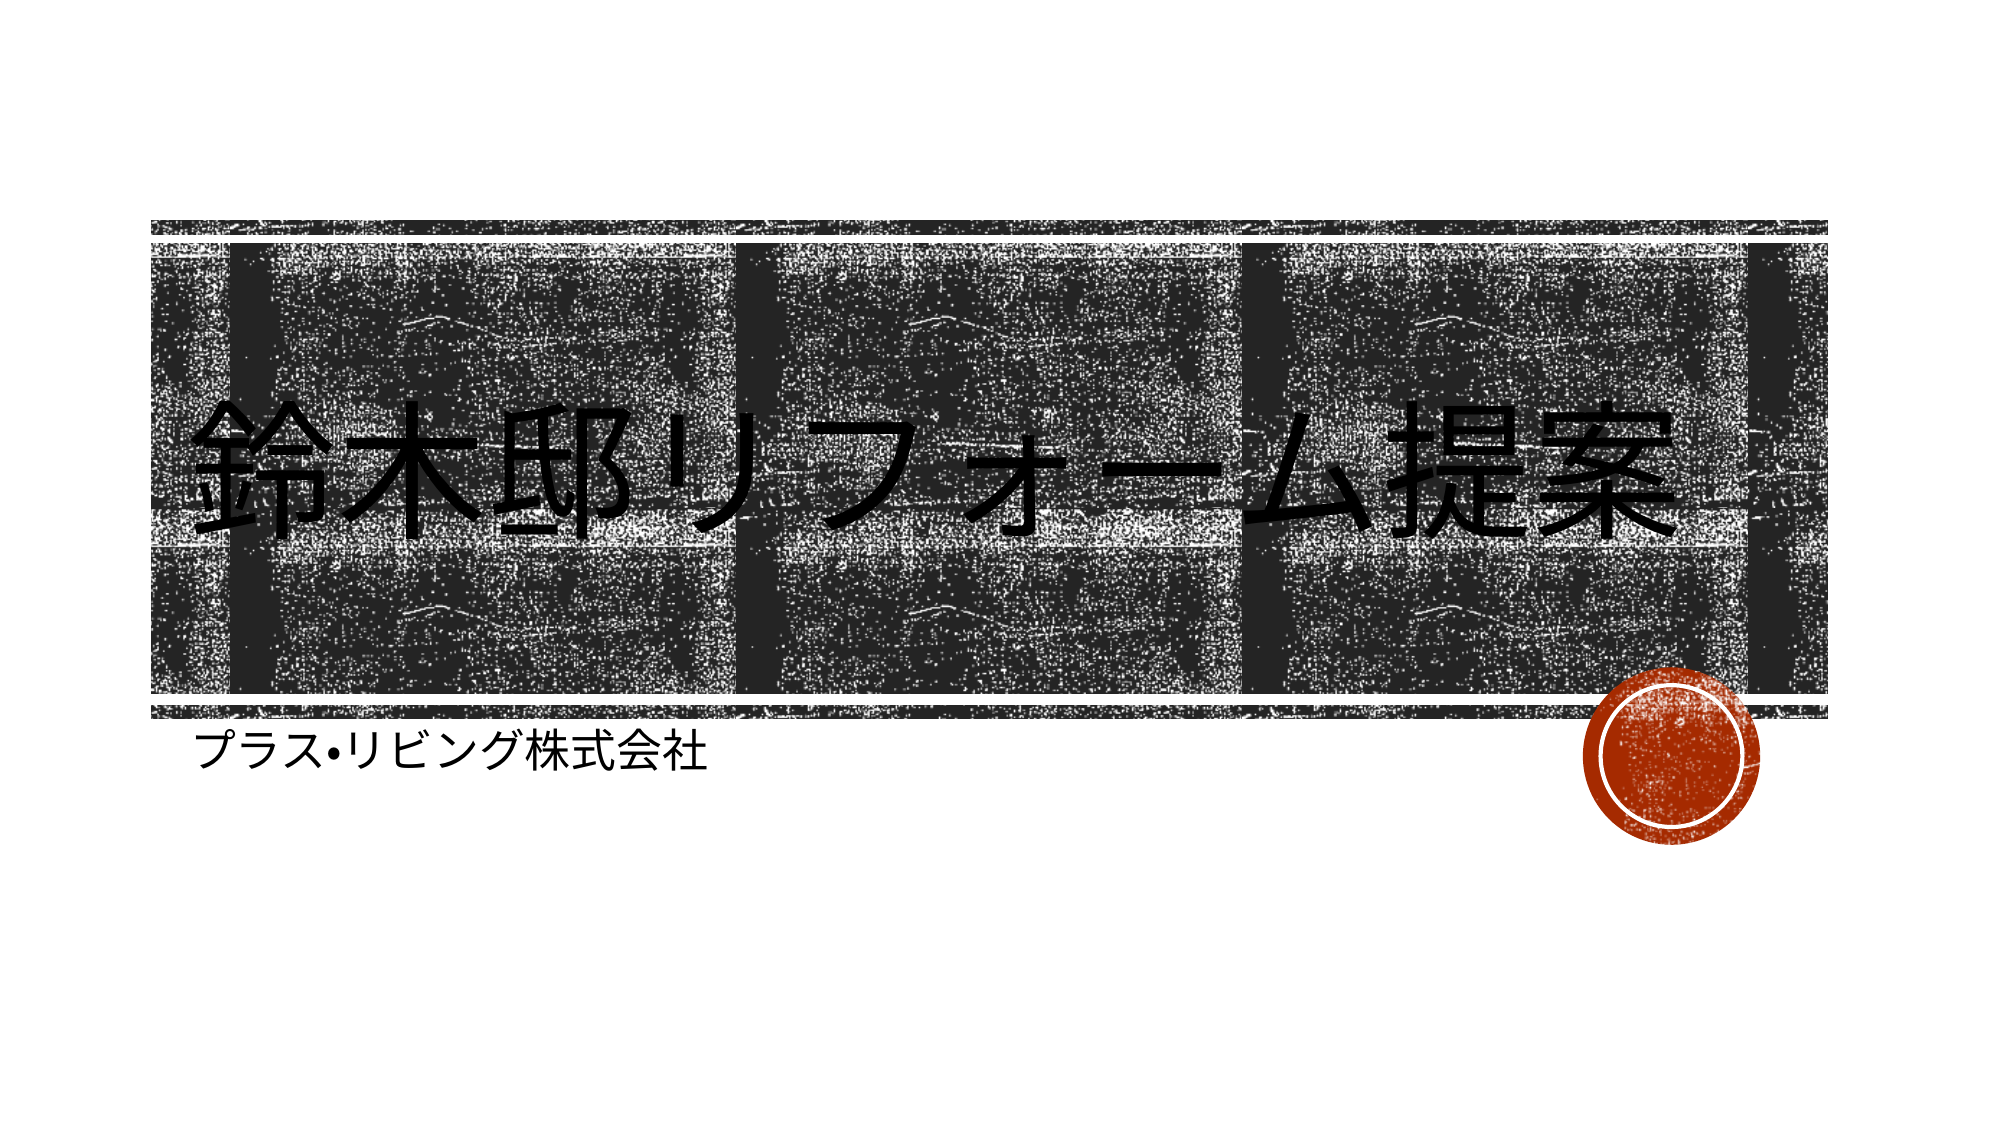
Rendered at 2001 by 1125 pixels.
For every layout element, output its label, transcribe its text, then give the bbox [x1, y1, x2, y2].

title 鈴木邸リフォーム提案 [172, 234, 1808, 733]
subtitle プラス・リビング株式会社 [175, 720, 1470, 896]
